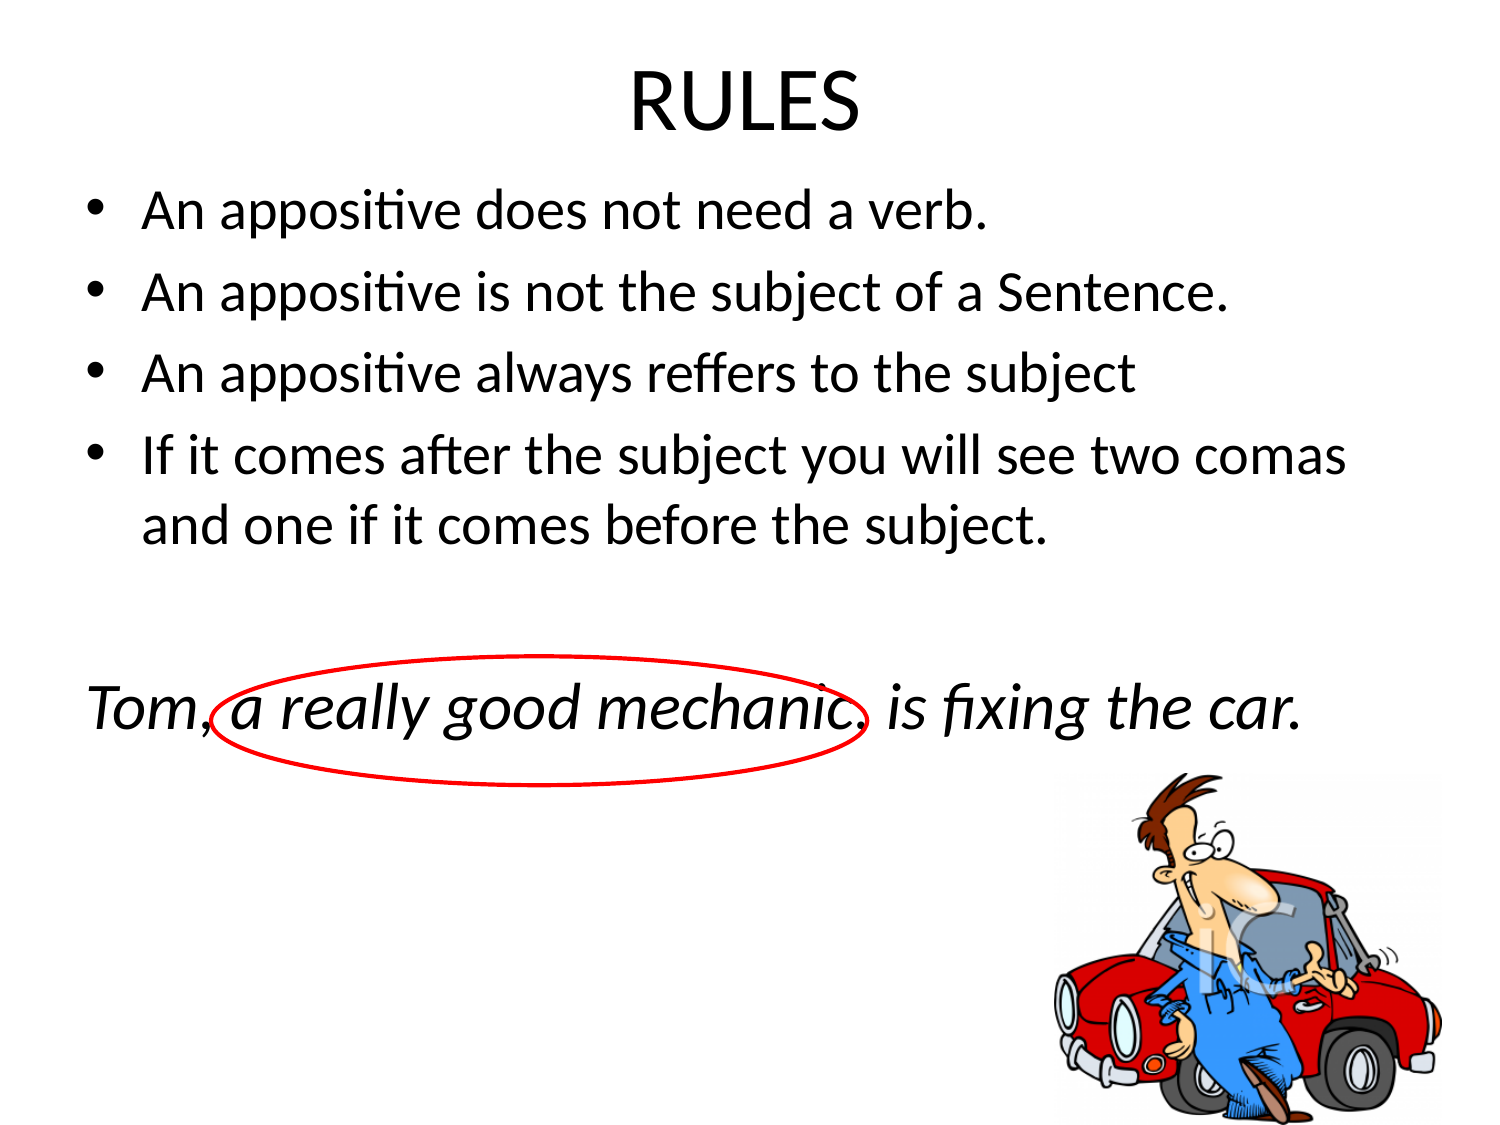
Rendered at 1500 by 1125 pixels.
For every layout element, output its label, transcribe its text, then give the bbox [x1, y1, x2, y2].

list An appositive does not need a verb. An appositive is not the subject of a Sentence. An appositive always reffers to the subject If it comes after the subject you will see two comas and one if it comes before the subject. Tom, a really good mechanic, is fixing the car. [70, 164, 1421, 907]
text_box [208, 654, 870, 788]
title RULES [70, 0, 1421, 164]
picture [1054, 773, 1442, 1125]
